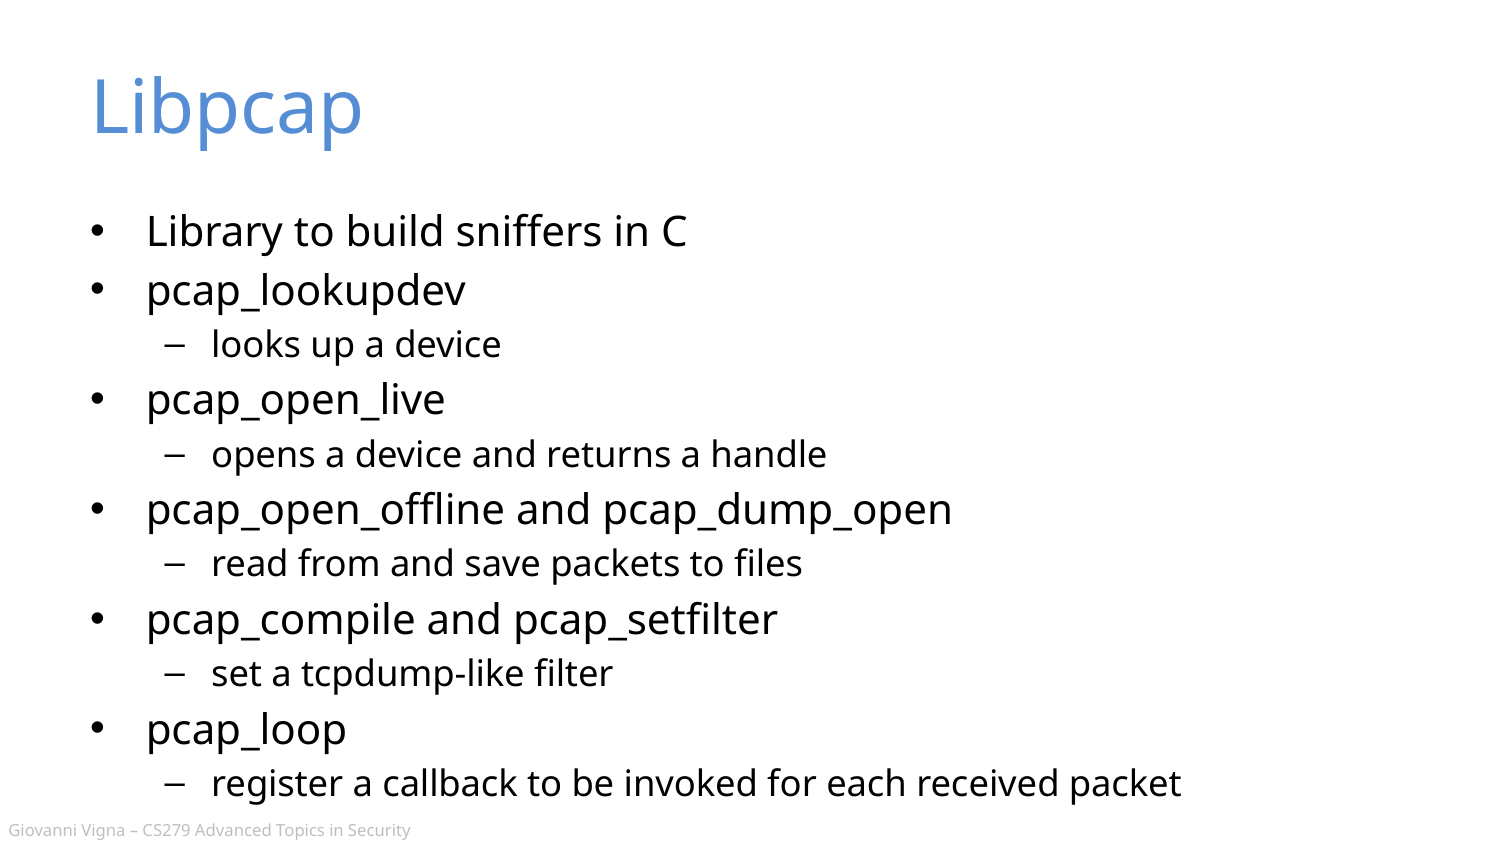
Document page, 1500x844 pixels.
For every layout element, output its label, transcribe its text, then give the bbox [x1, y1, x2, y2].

list Library to build sniffers in C pcap_lookupdev looks up a device pcap_open_live opens a device and returns a handle pcap_open_offline and pcap_dump_open read from and save packets to files pcap_compile and pcap_setfilter set a tcpdump-like filter pcap_loop register a callback to be invoked for each received packet [75, 196, 1425, 813]
title Libpcap [75, 33, 1425, 175]
